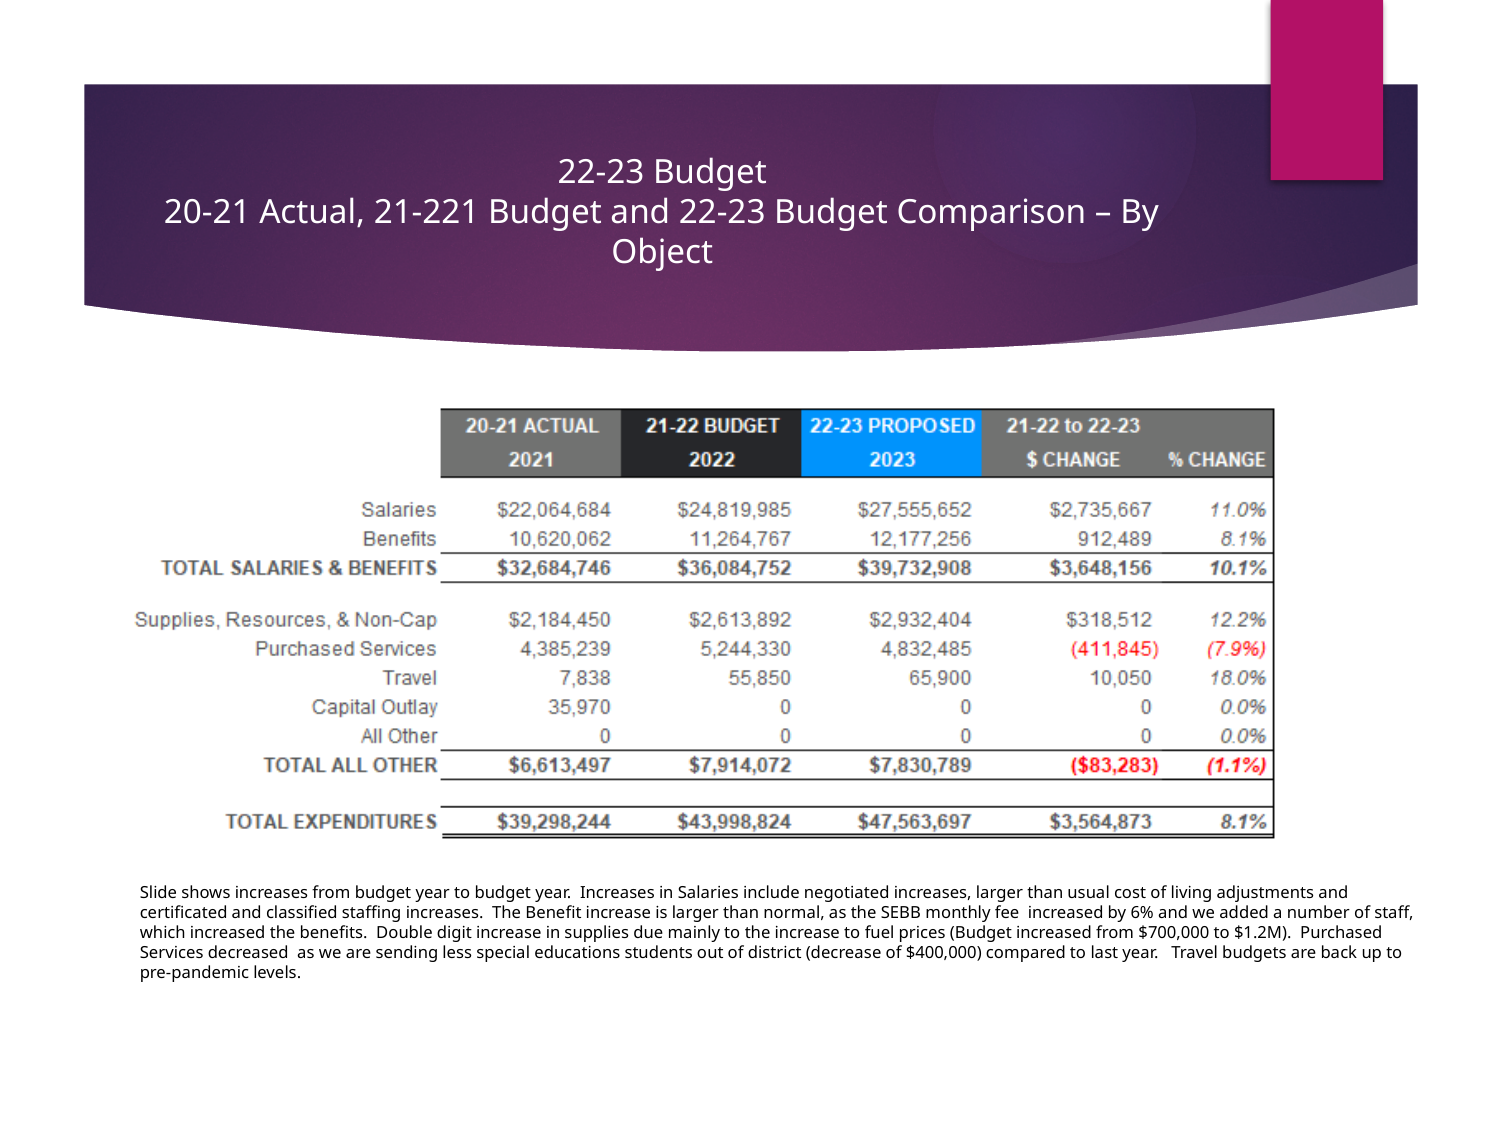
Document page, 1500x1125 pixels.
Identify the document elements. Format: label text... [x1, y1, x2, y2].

title 22-23 Budget 20-21 Actual, 21-221 Budget and 22-23 Budget Comparison – By Object [142, 152, 1183, 269]
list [124, 399, 1288, 851]
text_box Slide shows increases from budget year to budget year. Increases in Salaries include negotiated increases, larger than usual cost of living adjustments and certificated and classified staffing increases. The Benefit increase is larger than normal, as the SEBB monthly fee increased by 6% and we added a number of staff, which increased the benefits. Double digit increase in supplies due mainly to the increase to fuel prices (Budget increased from $700,000 to $1.2M). Purchased Services decreased as we are sending less special educations students out of district (decrease of $400,000) compared to last year. Travel budgets are back up to pre-pandemic levels. [125, 874, 1438, 990]
